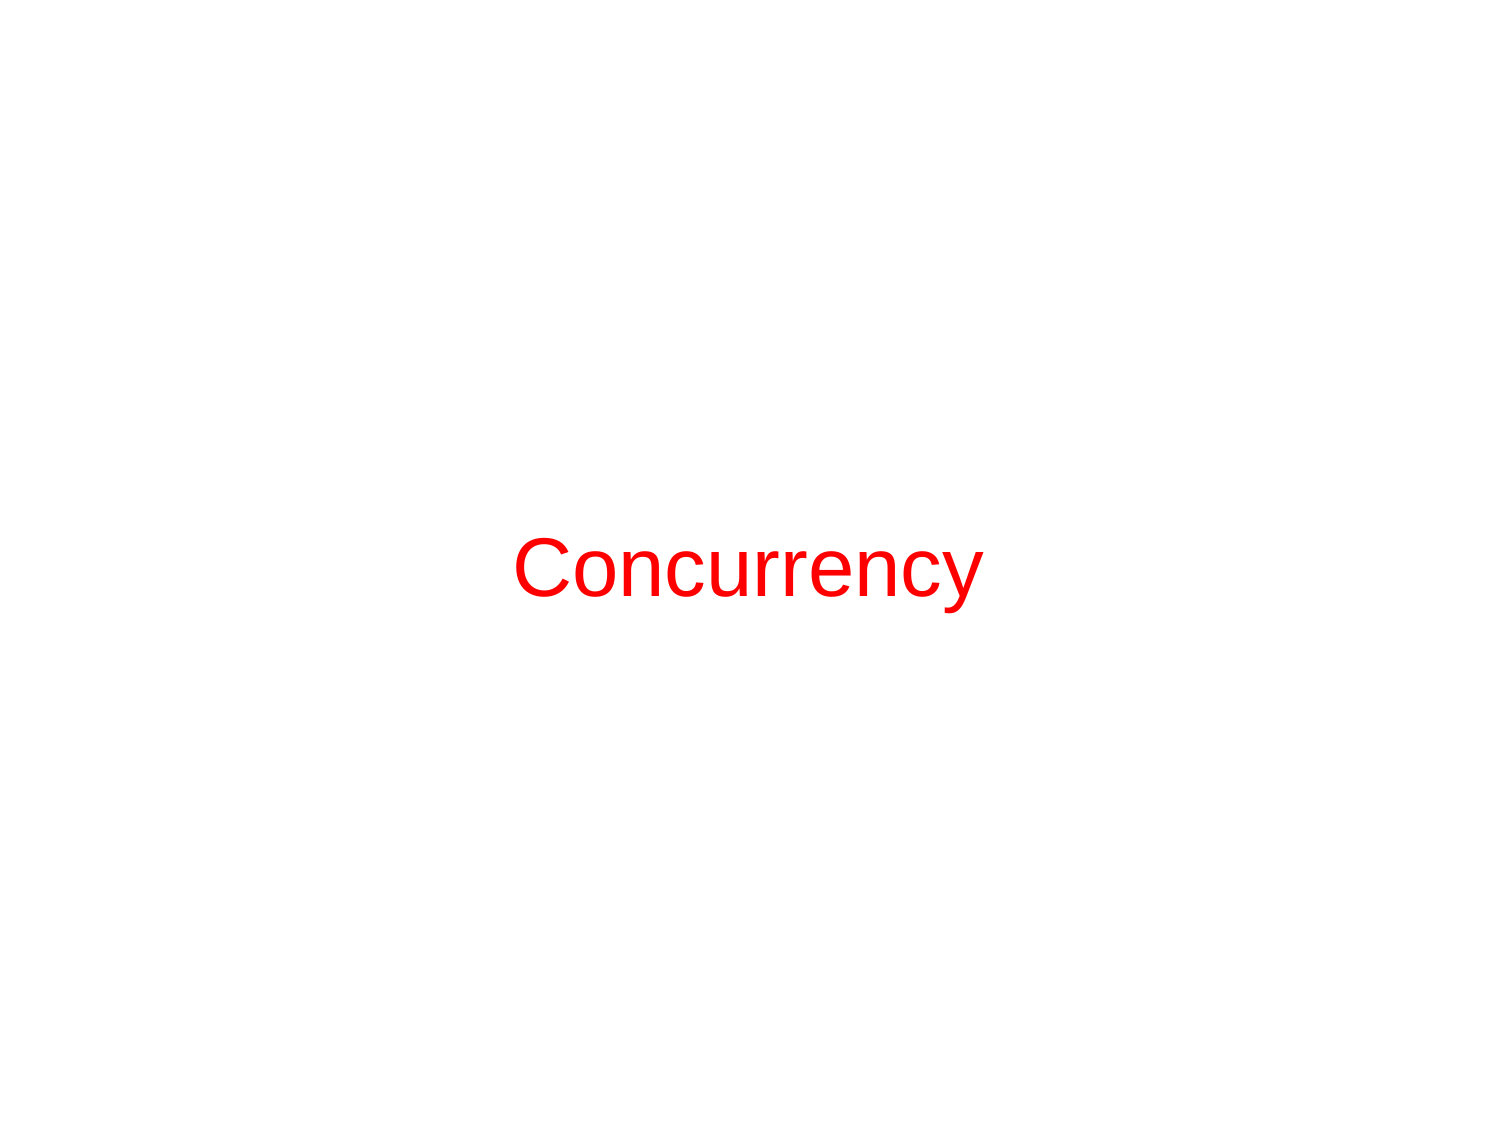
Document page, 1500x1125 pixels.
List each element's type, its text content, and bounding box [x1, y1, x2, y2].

text_box Concurrency [0, 9, 1497, 1125]
